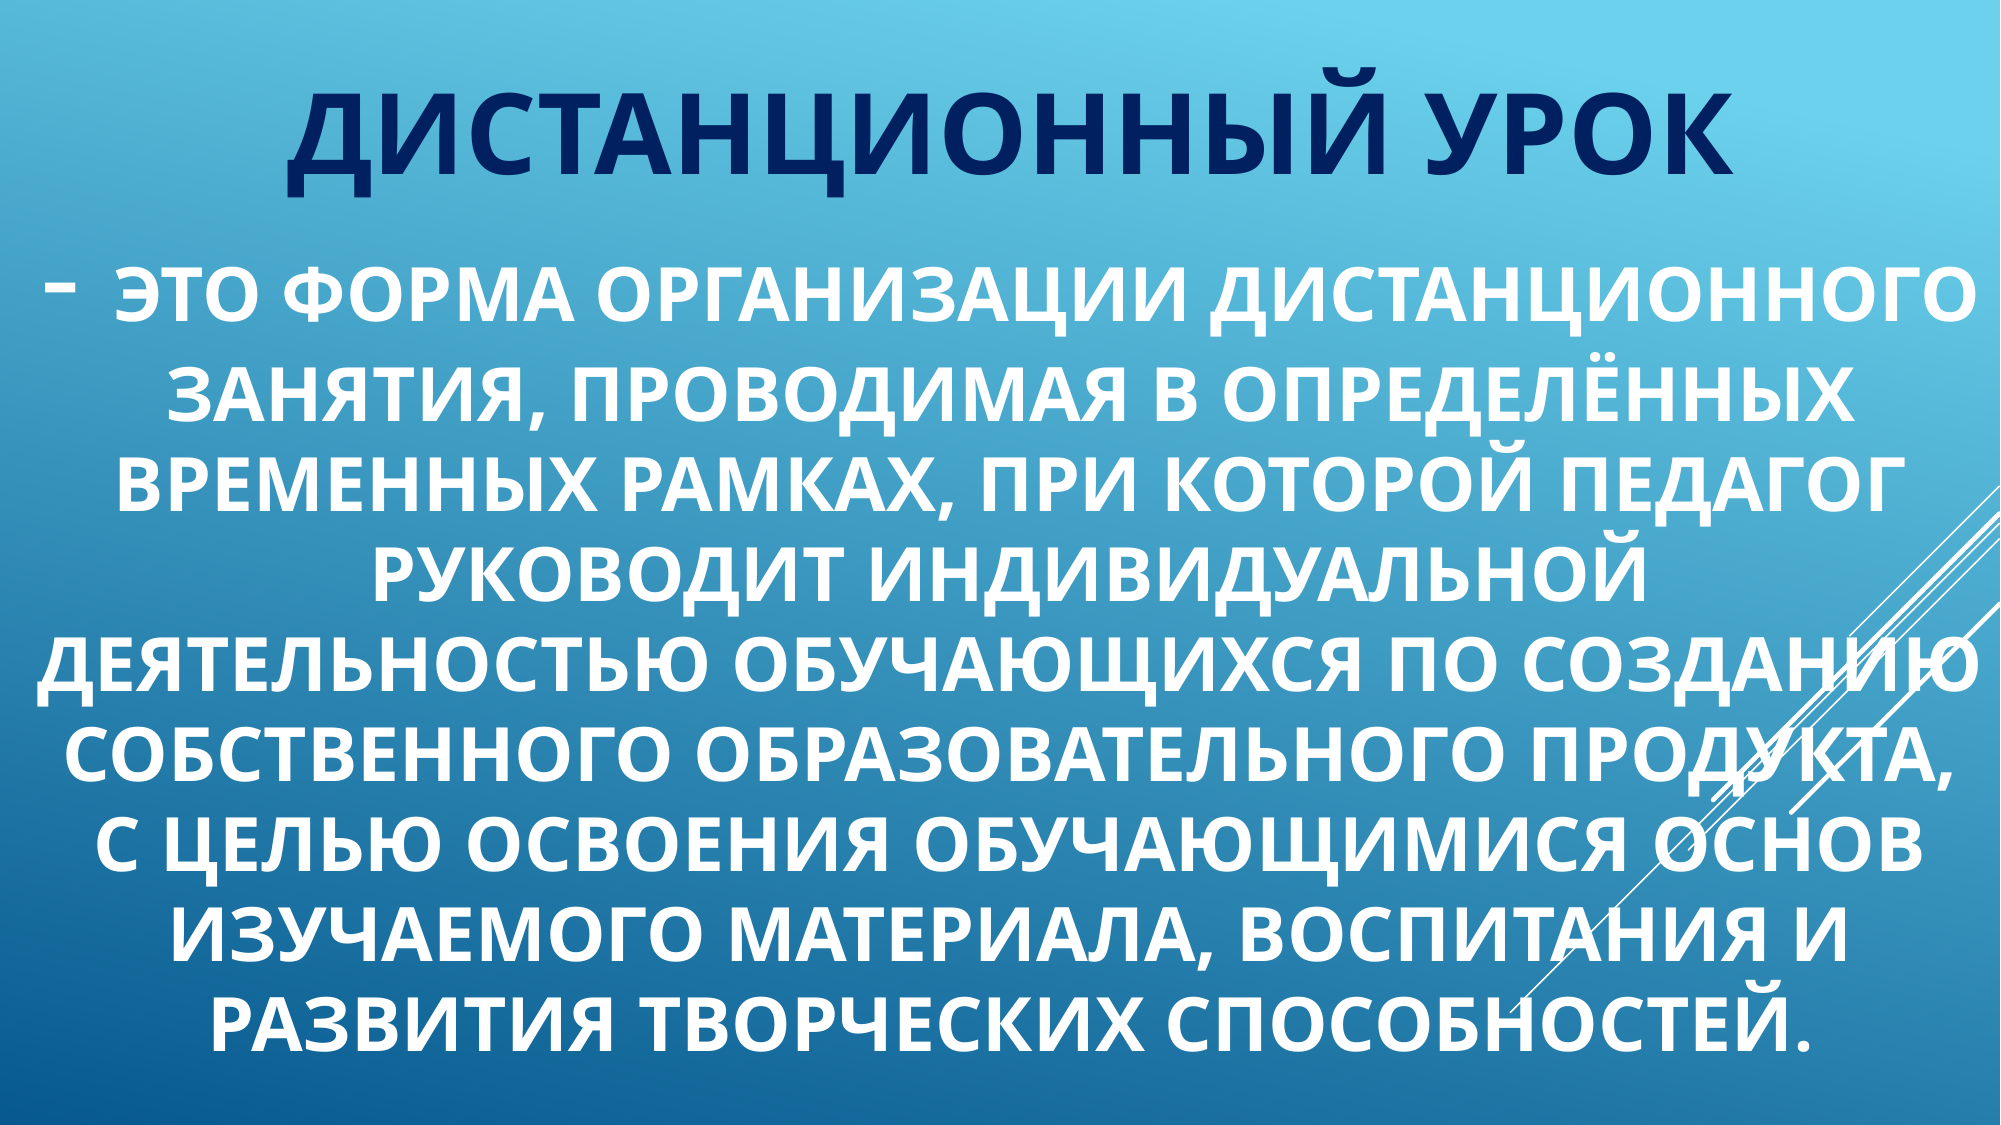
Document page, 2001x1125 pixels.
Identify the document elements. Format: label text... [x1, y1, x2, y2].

title Дистанционный урок - это форма организации дистанционного занятия, проводимая в определённых временных рамках, при которой педагог руководит индивидуальной деятельностью обучающихся по созданию собственного образовательного продукта, с целью освоения обучающимися основ изучаемого материала, воспитания и развития творческих способностей. [21, 54, 2000, 1125]
